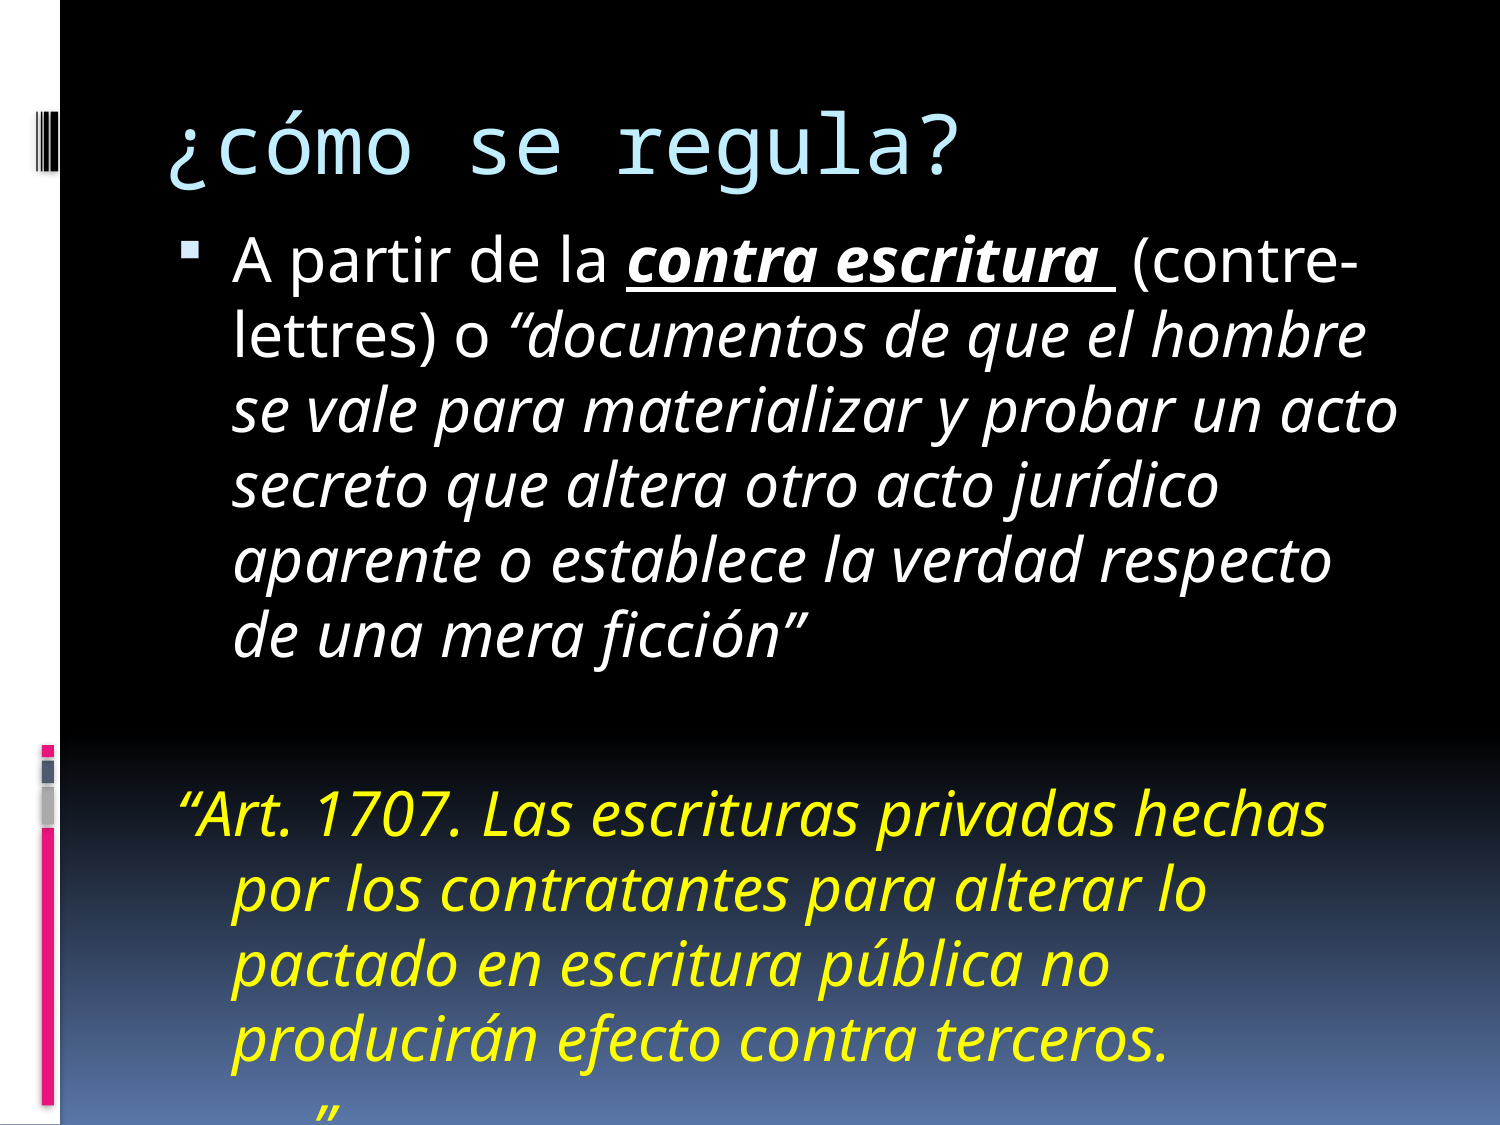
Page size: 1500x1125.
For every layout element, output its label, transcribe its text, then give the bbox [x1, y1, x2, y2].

list A partir de la contra escritura (contre-lettres) o “documentos de que el hombre se vale para materializar y probar un acto secreto que altera otro acto jurídico aparente o establece la verdad respecto de una mera ficción” “Art. 1707. Las escrituras privadas hechas por los contratantes para alterar lo pactado en escritura pública no producirán efecto contra terceros. …” [149, 212, 1426, 1043]
title ¿cómo se regula? [149, 83, 1426, 212]
